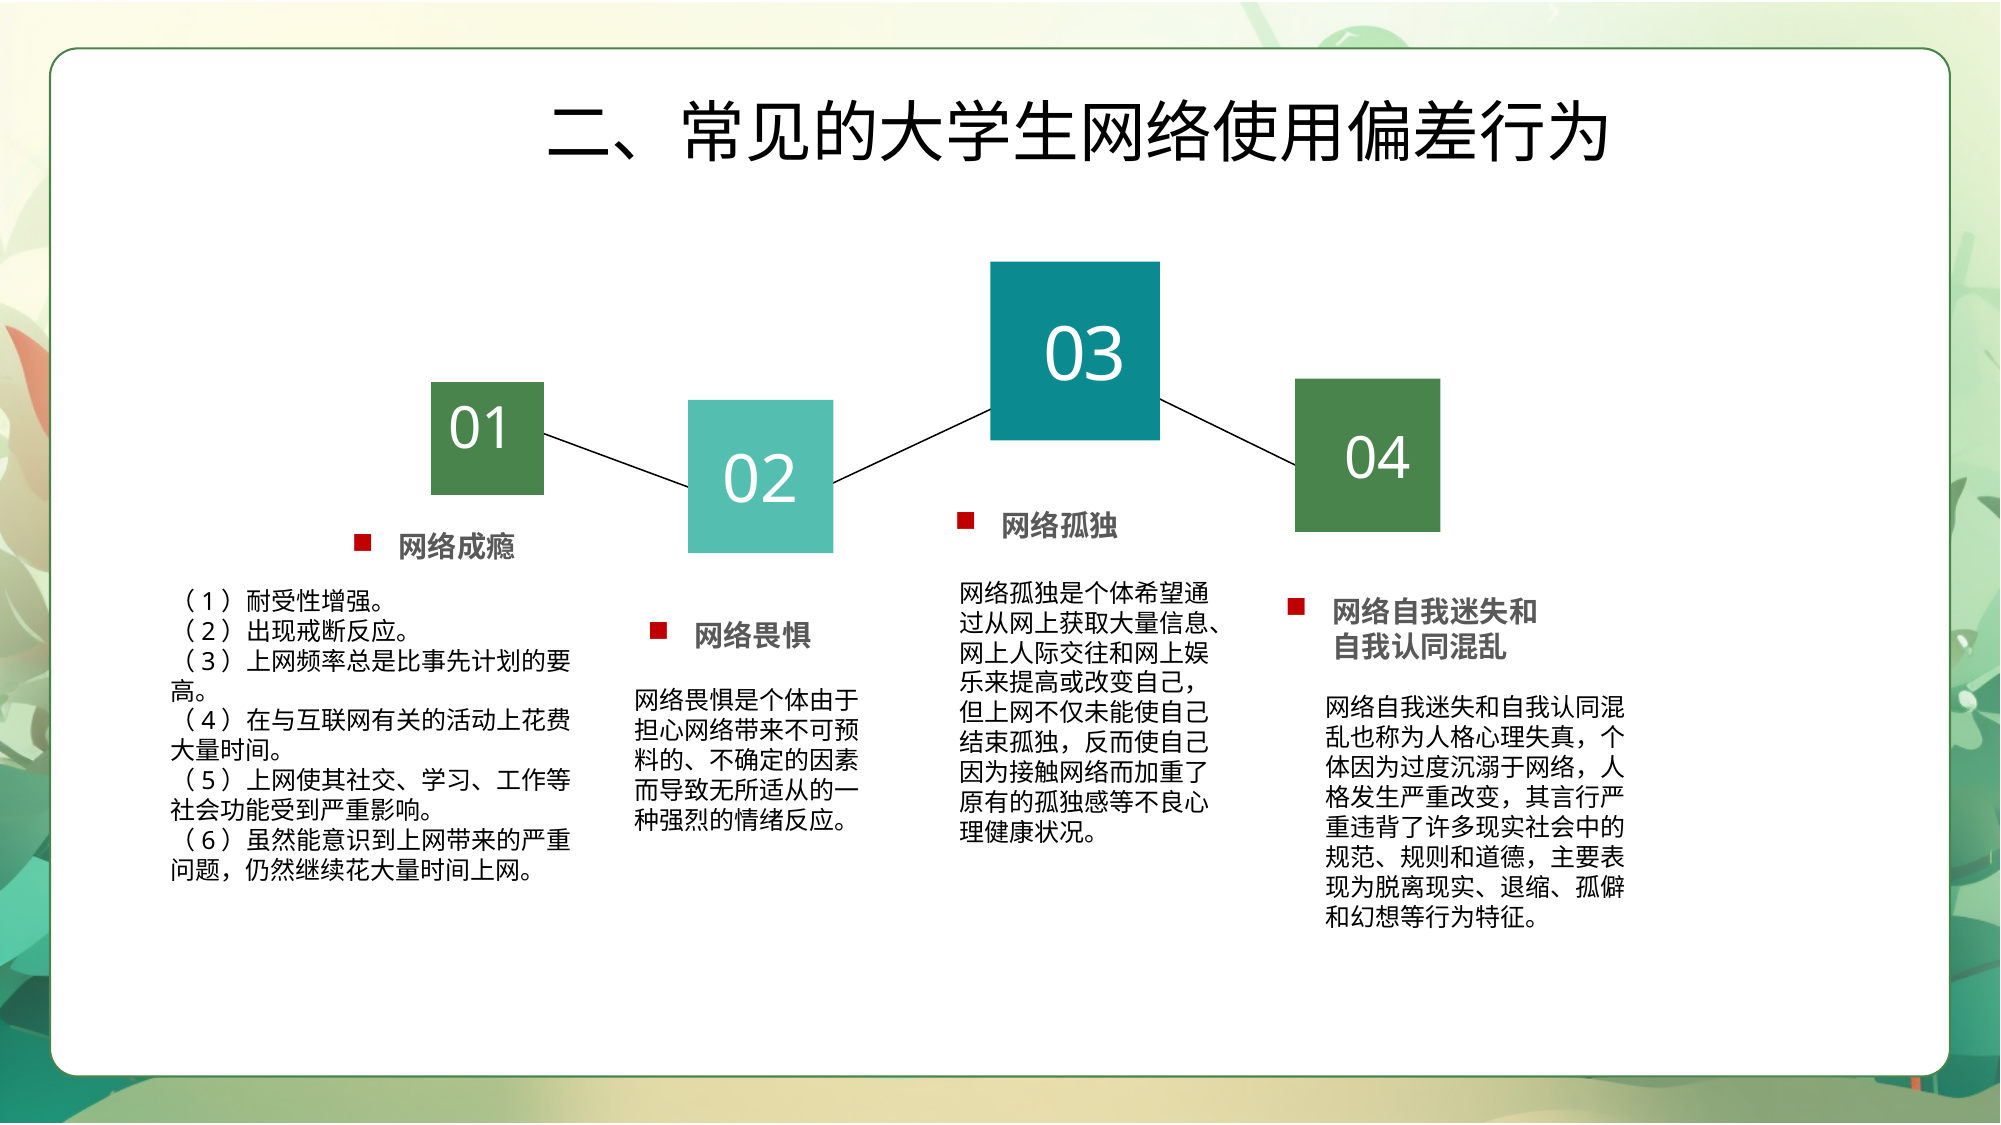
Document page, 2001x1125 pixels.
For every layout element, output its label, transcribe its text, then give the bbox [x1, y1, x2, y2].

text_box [688, 399, 834, 554]
text_box 网络自我迷失和自我认同混乱 [1270, 585, 1554, 671]
text_box （1）耐受性增强。 （2）出现戒断反应。 （3）上网频率总是比事先计划的要高。 （4）在与互联网有关的活动上花费大量时间。 （5）上网使其社交、学习、工作等社会功能受到严重影响。 （6）虽然能意识到上网带来的严重问题，仍然继续花大量时间上网。 [155, 577, 600, 893]
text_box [537, 363, 1331, 516]
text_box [431, 382, 544, 495]
text_box 网络孤独是个体希望通过从网上获取大量信息、网上人际交往和网上娱乐来提高或改变自己，但上网不仅未能使自己结束孤独，反而使自己因为接触网络而加重了原有的孤独感等不良心理健康状况。 [944, 569, 1225, 854]
text_box 二、常见的大学生网络使用偏差行为 [459, 82, 1700, 177]
text_box 网络畏惧是个体由于担心网络带来不可预料的、不确定的因素而导致无所适从的一种强烈的情绪反应。 [619, 677, 893, 842]
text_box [990, 261, 1160, 441]
picture [0, 2, 2000, 1123]
text_box 网络孤独 [940, 516, 1208, 550]
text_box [1294, 378, 1441, 532]
text_box 网络成瘾 [337, 521, 584, 572]
text_box 网络自我迷失和自我认同混乱也称为人格心理失真，个体因为过度沉溺于网络，人格发生严重改变，其言行严重违背了许多现实社会中的规范、规则和道德，主要表现为脱离现实、退缩、孤僻和幻想等行为特征。 [1310, 684, 1646, 939]
text_box 网络畏惧 [633, 609, 901, 660]
